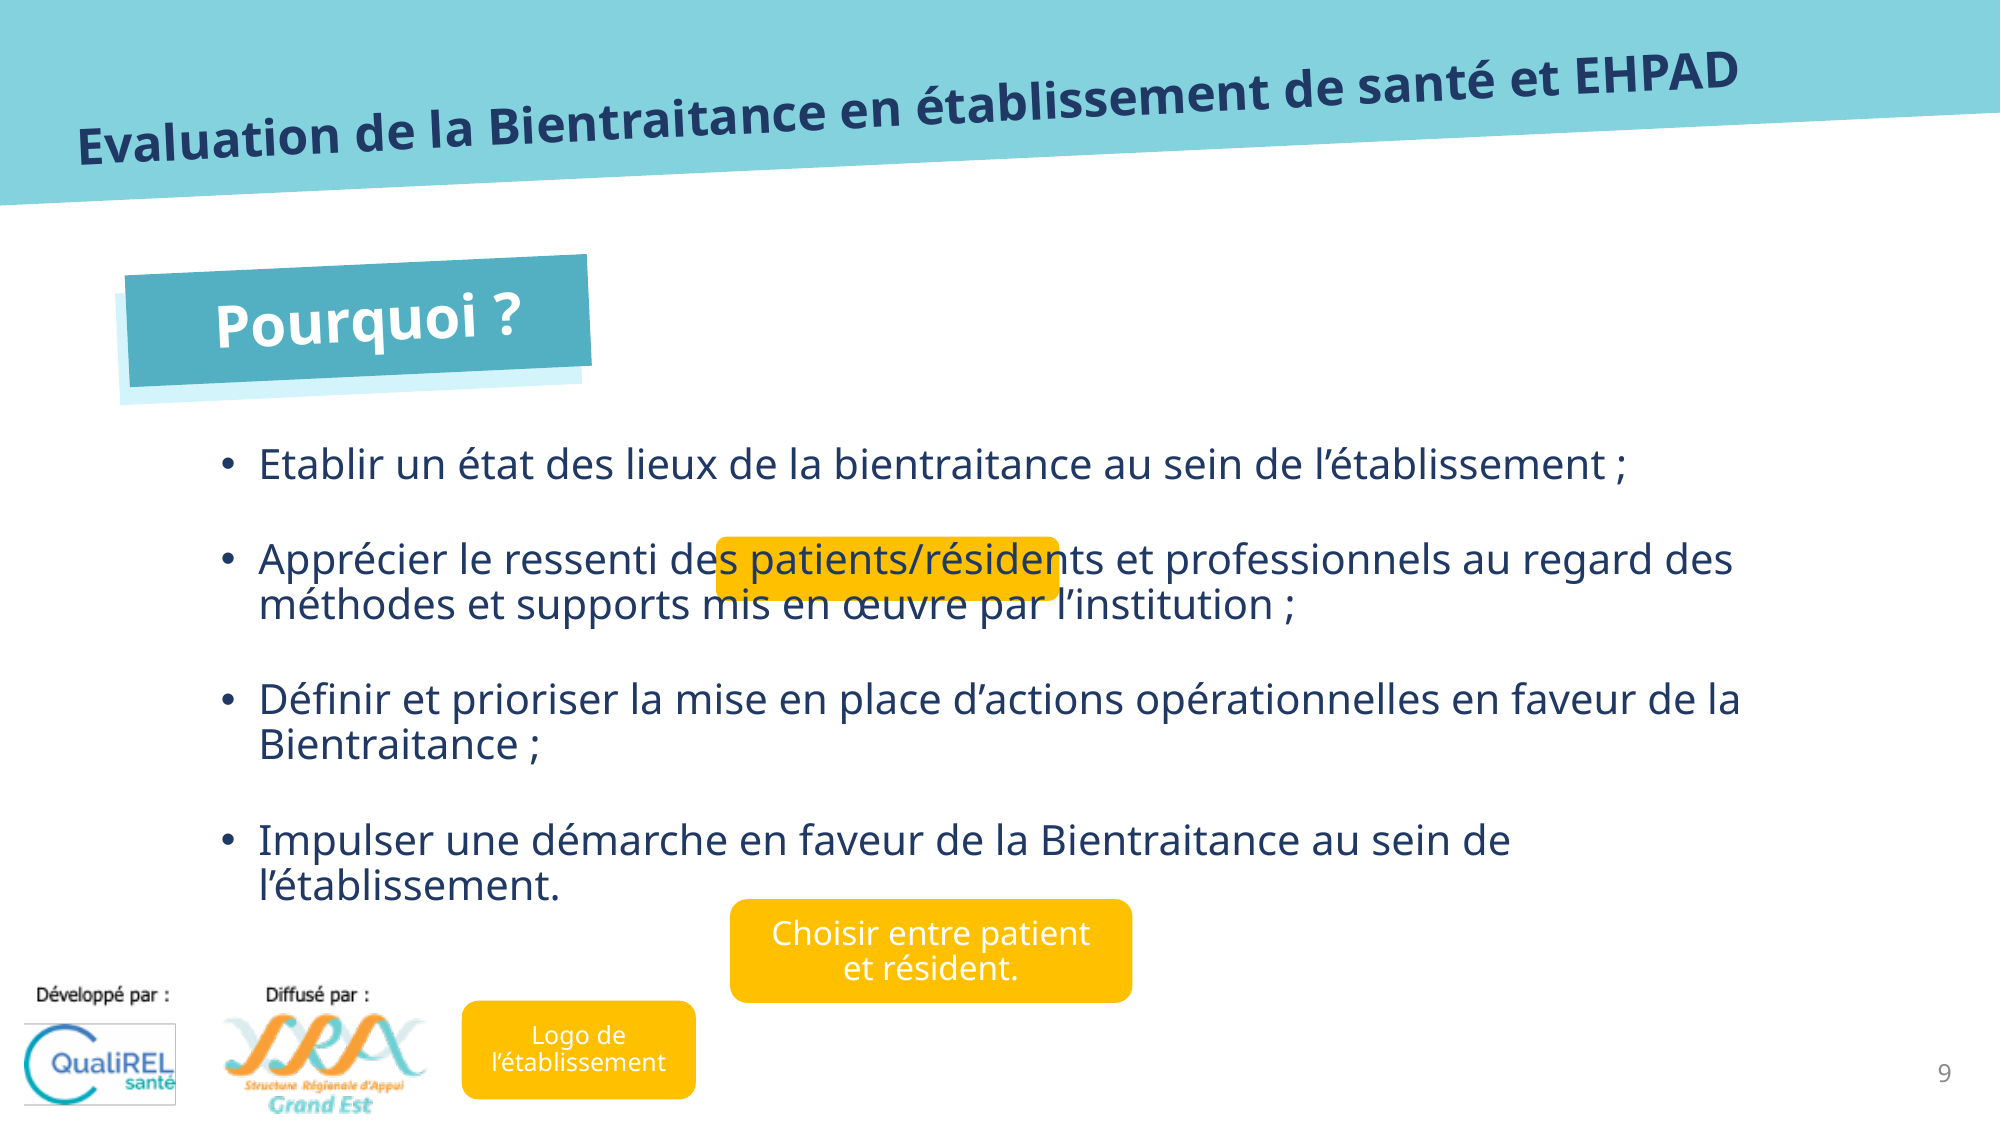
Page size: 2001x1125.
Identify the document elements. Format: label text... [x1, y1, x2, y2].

text_box Evaluation de la Bientraitance en établissement de santé et EHPAD [59, 27, 1758, 184]
text_box [460, 999, 697, 1101]
text_box [728, 898, 1134, 1004]
slide_number 9 [1308, 1042, 1967, 1103]
text_box Logo de l’établissement [472, 1009, 686, 1092]
text_box [0, 0, 2000, 207]
text_box Pourquoi ? [153, 266, 583, 371]
text_box Etablir un état des lieux de la bientraitance au sein de l’établissement ; Apprécier le ressenti des patients/résidents et professionnels au regard des méthodes et supports mis en œuvre par l’institution ; Définir et prioriser la mise en place d’actions opérationnelles en faveur de la Bientraitance ; Impulser une démarche en faveur de la Bientraitance au sein de l’établissement. [205, 435, 1795, 651]
text_box [113, 292, 584, 407]
picture [24, 975, 428, 1114]
text_box Choisir entre patient et résident. [747, 902, 1115, 1002]
text_box [123, 252, 593, 389]
